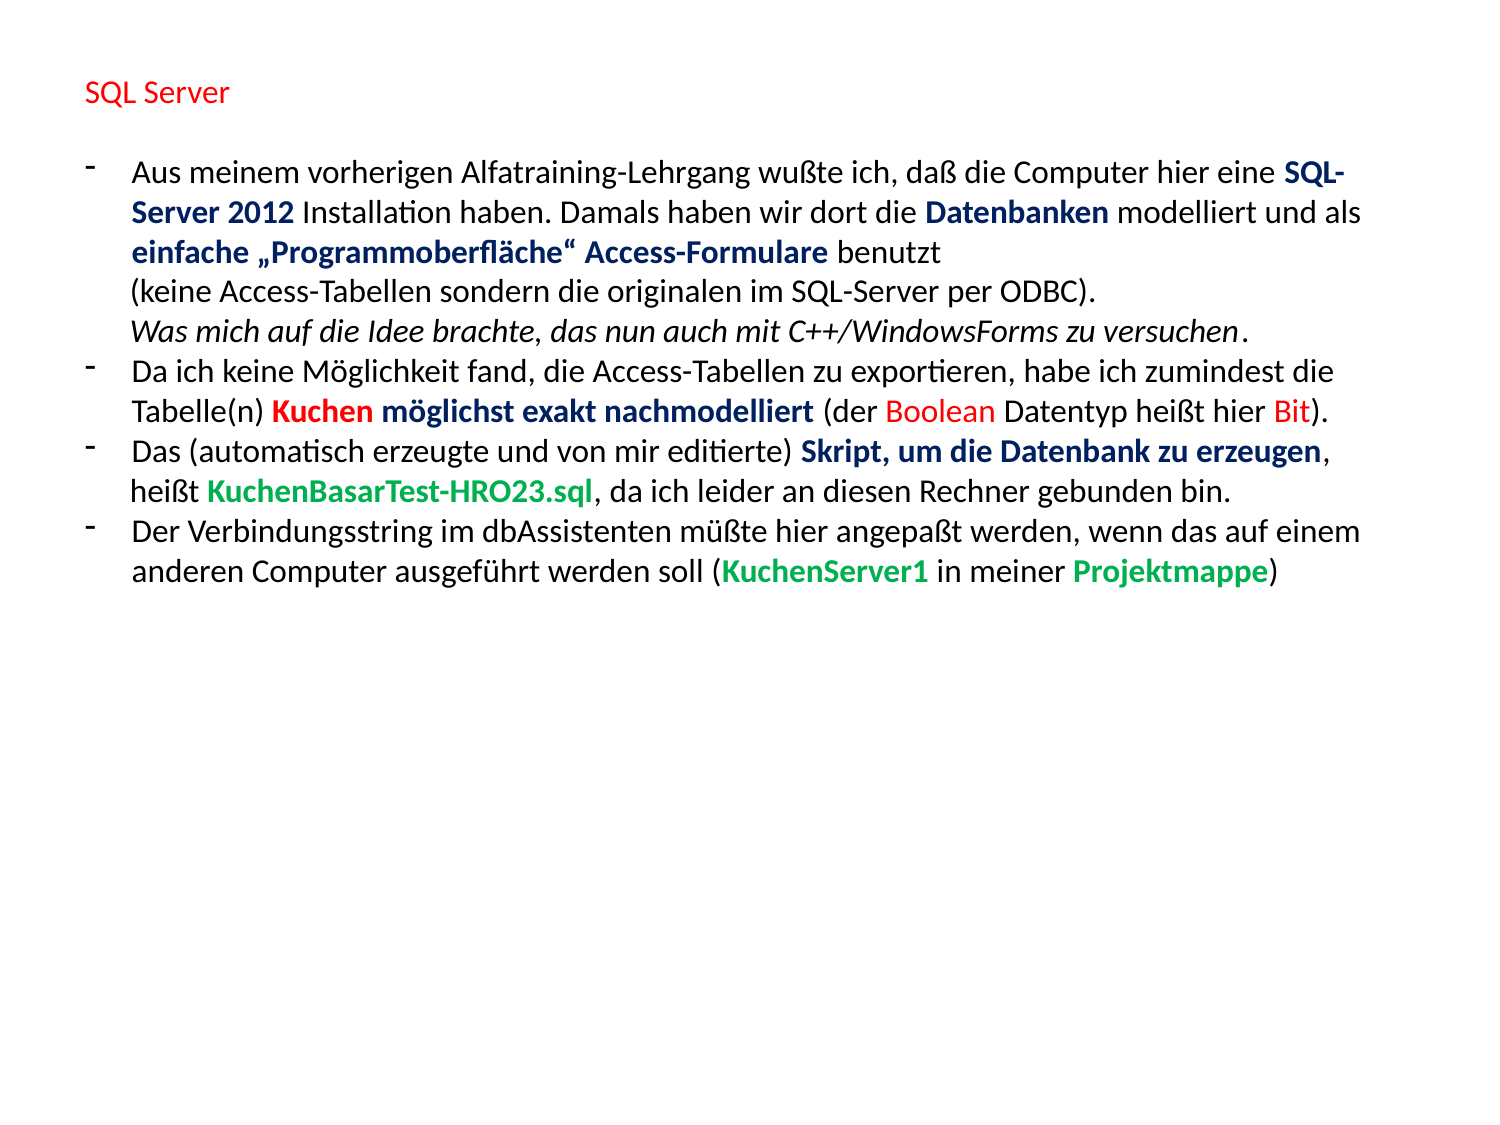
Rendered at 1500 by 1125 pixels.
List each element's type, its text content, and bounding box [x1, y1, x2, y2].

text_box SQL Server Aus meinem vorherigen Alfatraining-Lehrgang wußte ich, daß die Computer hier eine SQL-Server 2012 Installation haben. Damals haben wir dort die Datenbanken modelliert und als einfache „Programmoberfläche“ Access-Formulare benutzt (keine Access-Tabellen sondern die originalen im SQL-Server per ODBC). Was mich auf die Idee brachte, das nun auch mit C++/WindowsForms zu versuchen. Da ich keine Möglichkeit fand, die Access-Tabellen zu exportieren, habe ich zumindest die Tabelle(n) Kuchen möglichst exakt nachmodelliert (der Boolean Datentyp heißt hier Bit). Das (automatisch erzeugte und von mir editierte) Skript, um die Datenbank zu erzeugen, heißt KuchenBasarTest-HRO23.sql, da ich leider an diesen Rechner gebunden bin. Der Verbindungsstring im dbAssistenten müßte hier angepaßt werden, wenn das auf einem anderen Computer ausgeführt werden soll (KuchenServer1 in meiner Projektmappe) [70, 62, 1423, 597]
